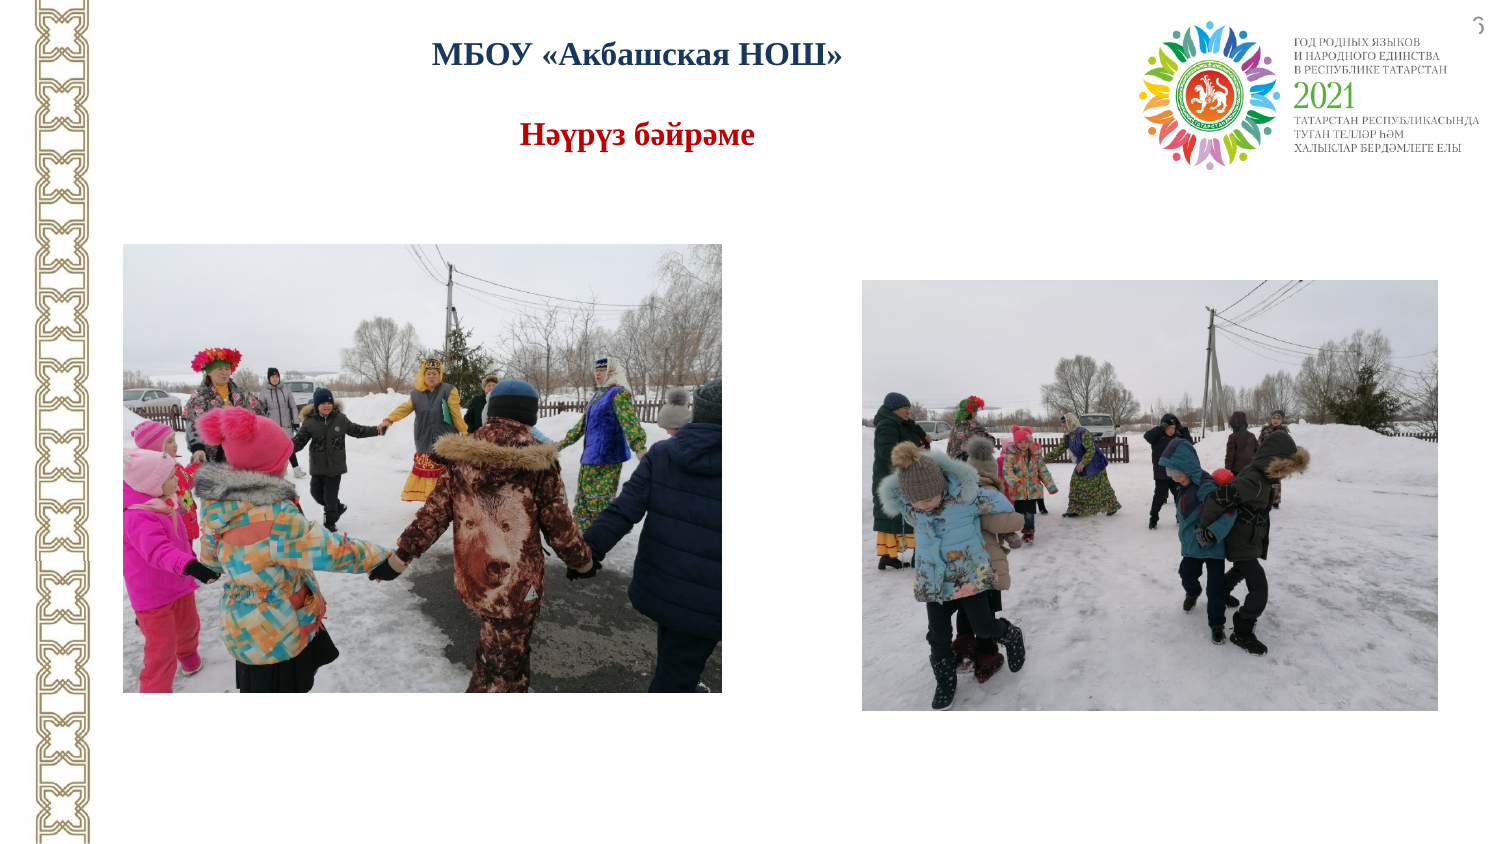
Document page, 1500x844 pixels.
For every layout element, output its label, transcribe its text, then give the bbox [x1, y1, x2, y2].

slide_number 6 [1149, 1, 1500, 47]
picture [0, 0, 1500, 844]
title МБОУ «Акбашская НОШ» Нәүрүз бәйрәме [100, 21, 1138, 162]
